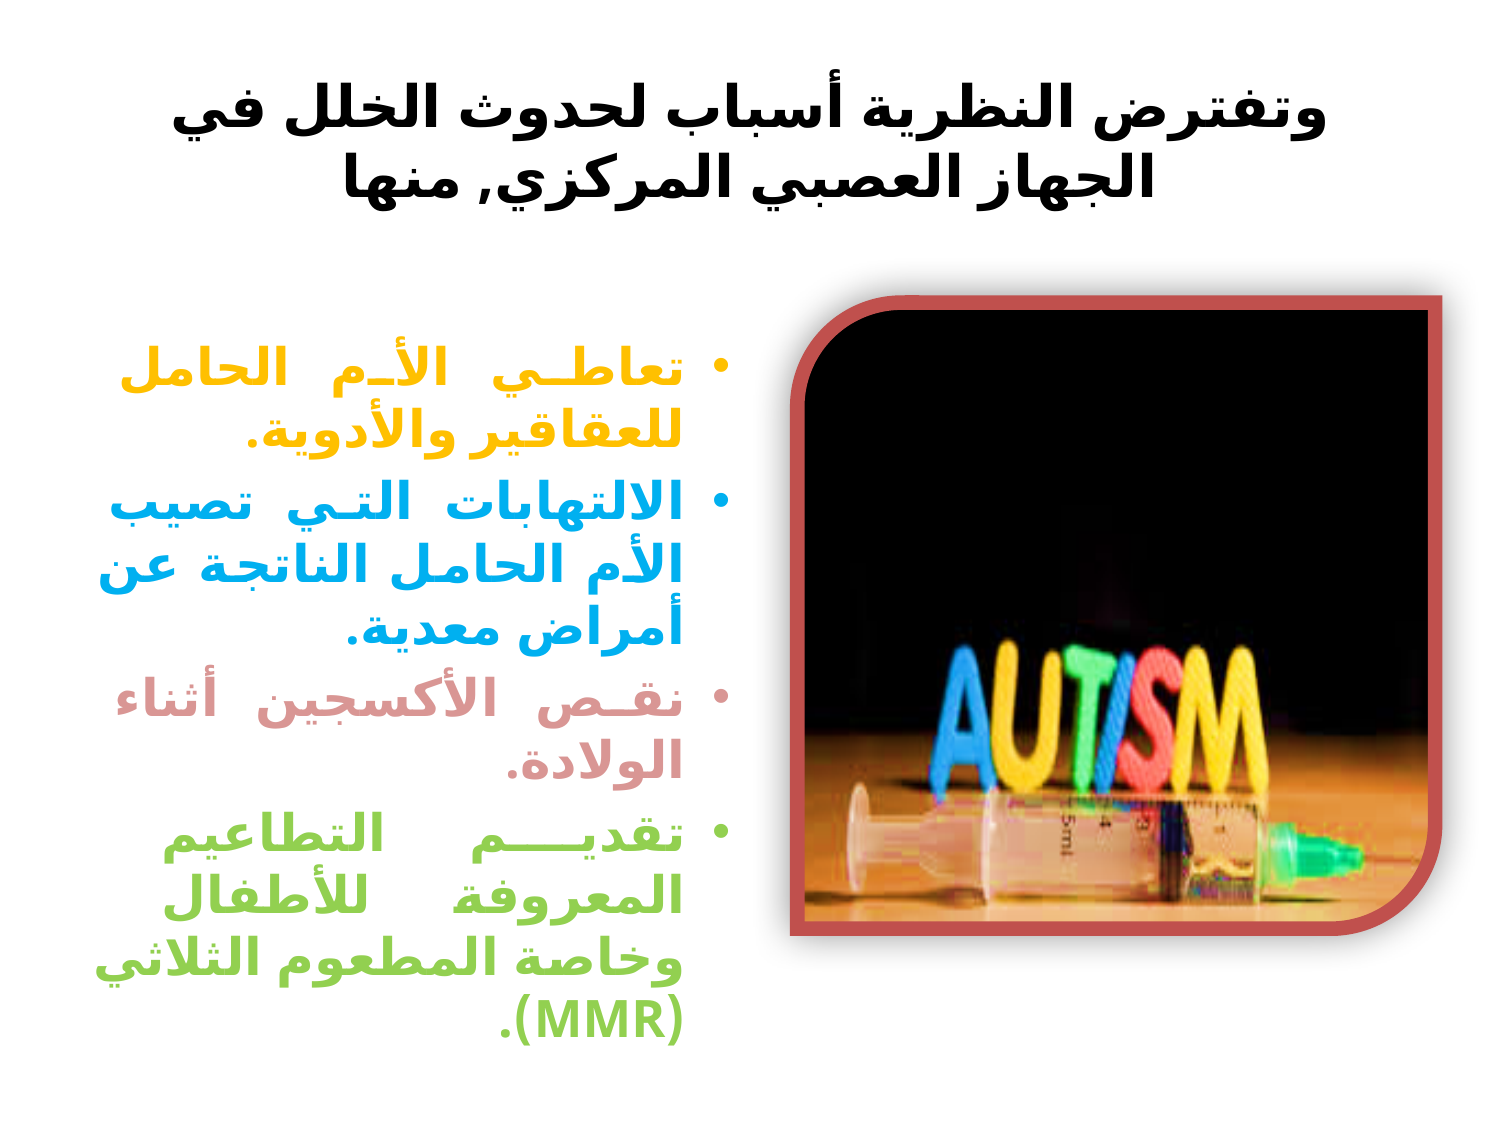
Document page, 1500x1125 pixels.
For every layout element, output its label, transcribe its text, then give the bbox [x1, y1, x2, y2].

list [796, 302, 1436, 929]
title وتفترض النظرية أسباب لحدوث الخلل في الجهاز العصبي المركزي, منها [75, 45, 1425, 233]
list تعاطي الأم الحامل للعقاقير والأدوية. الالتهابات التي تصيب الأم الحامل الناتجة عن أمراض معدية. نقص الأكسجين أثناء الولادة. تقديم التطاعيم المعروفة للأطفال وخاصة المطعوم الثلاثي (MMR). [76, 326, 740, 1069]
